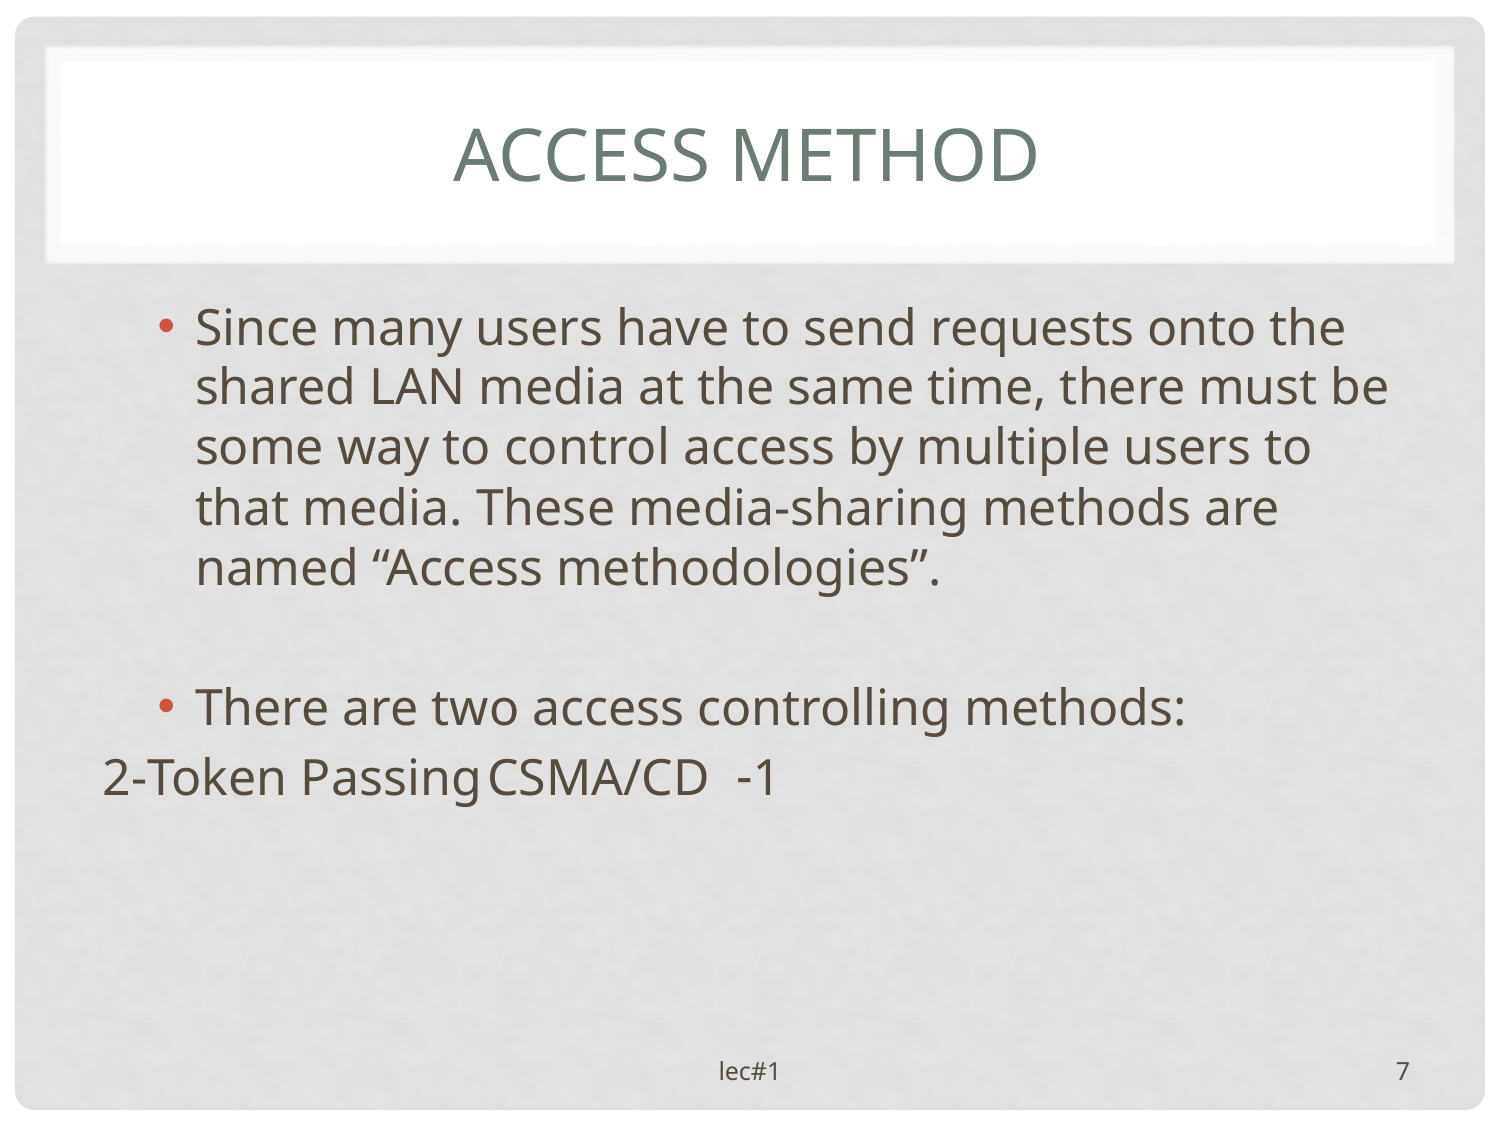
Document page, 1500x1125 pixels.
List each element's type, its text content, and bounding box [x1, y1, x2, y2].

list Since many users have to send requests onto the shared LAN media at the same time, there must be some way to control access by multiple users to that media. These media-sharing methods are named “Access methodologies”. There are two access controlling methods: 1- CSMA/CD 2-Token Passing [75, 287, 1425, 1005]
title Access Method [69, 66, 1425, 238]
footer lec#1 [512, 1042, 988, 1103]
slide_number 7 [1074, 1042, 1425, 1103]
